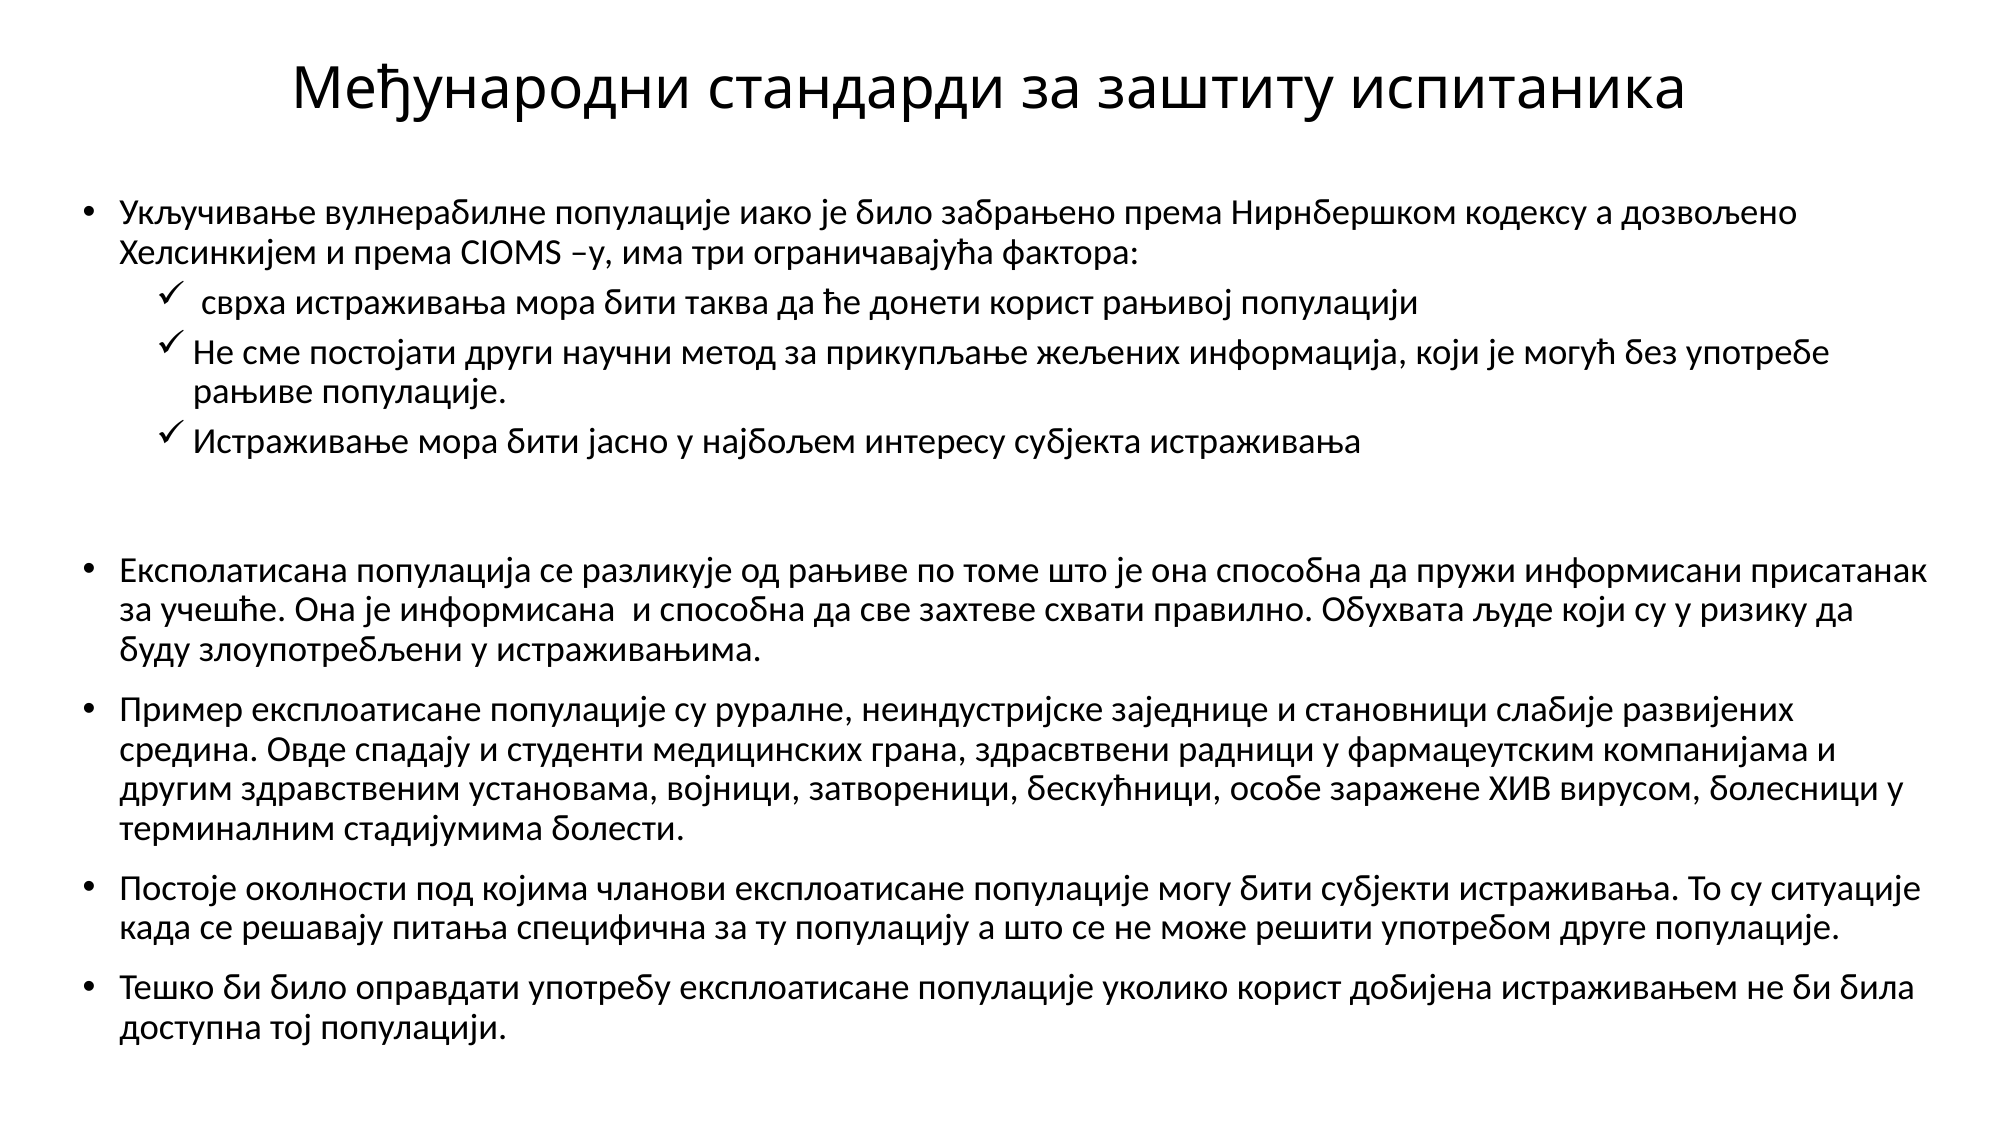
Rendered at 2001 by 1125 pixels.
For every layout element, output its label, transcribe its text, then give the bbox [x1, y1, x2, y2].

title Међународни стандарди за заштиту испитаника [126, 32, 1852, 148]
list Укључивање вулнерабилне популације иако је било забрањено према Нирнбершком кодексу а дозвољено Хелсинкијем и према CIOMS –у, има три ограничавајућа фактора: сврха истраживања мора бити таква да ће донети корист рањивој популацији Не сме постојати други научни метод за прикупљање жељених информација, који је могућ без употребе рањиве популације. Истраживање мора бити јасно у најбољем интересу субјекта истраживања Експолатисана популација се разликује од рањиве по томе што је она способна да пружи информисани присатанак за учешће. Она је информисана и способна да све захтеве схвати правилно. Обухвата људе који су у ризику да буду злоупотребљени у истраживањима. Пример експлоатисане популације су руралне, неиндустријске заједнице и становници слабије развијених средина. Овде спадају и студенти медицинских грана, здрасвтвени радници у фармацеутским компанијама и другим здравственим установама, војници, затвореници, бескућници, особе заражене ХИВ вирусом, болесници у терминалним стадијумима болести. Постоје околности под којима чланови експлоатисане популације могу бити субјекти истраживања. То су ситуације када се решавају питања специфична за ту популацију а што се не може решити употребом друге популације. Тешко би било оправдати употребу експлоатисане популације уколико корист добијена истраживањем не би била доступна тој популацији. [67, 185, 1950, 1072]
